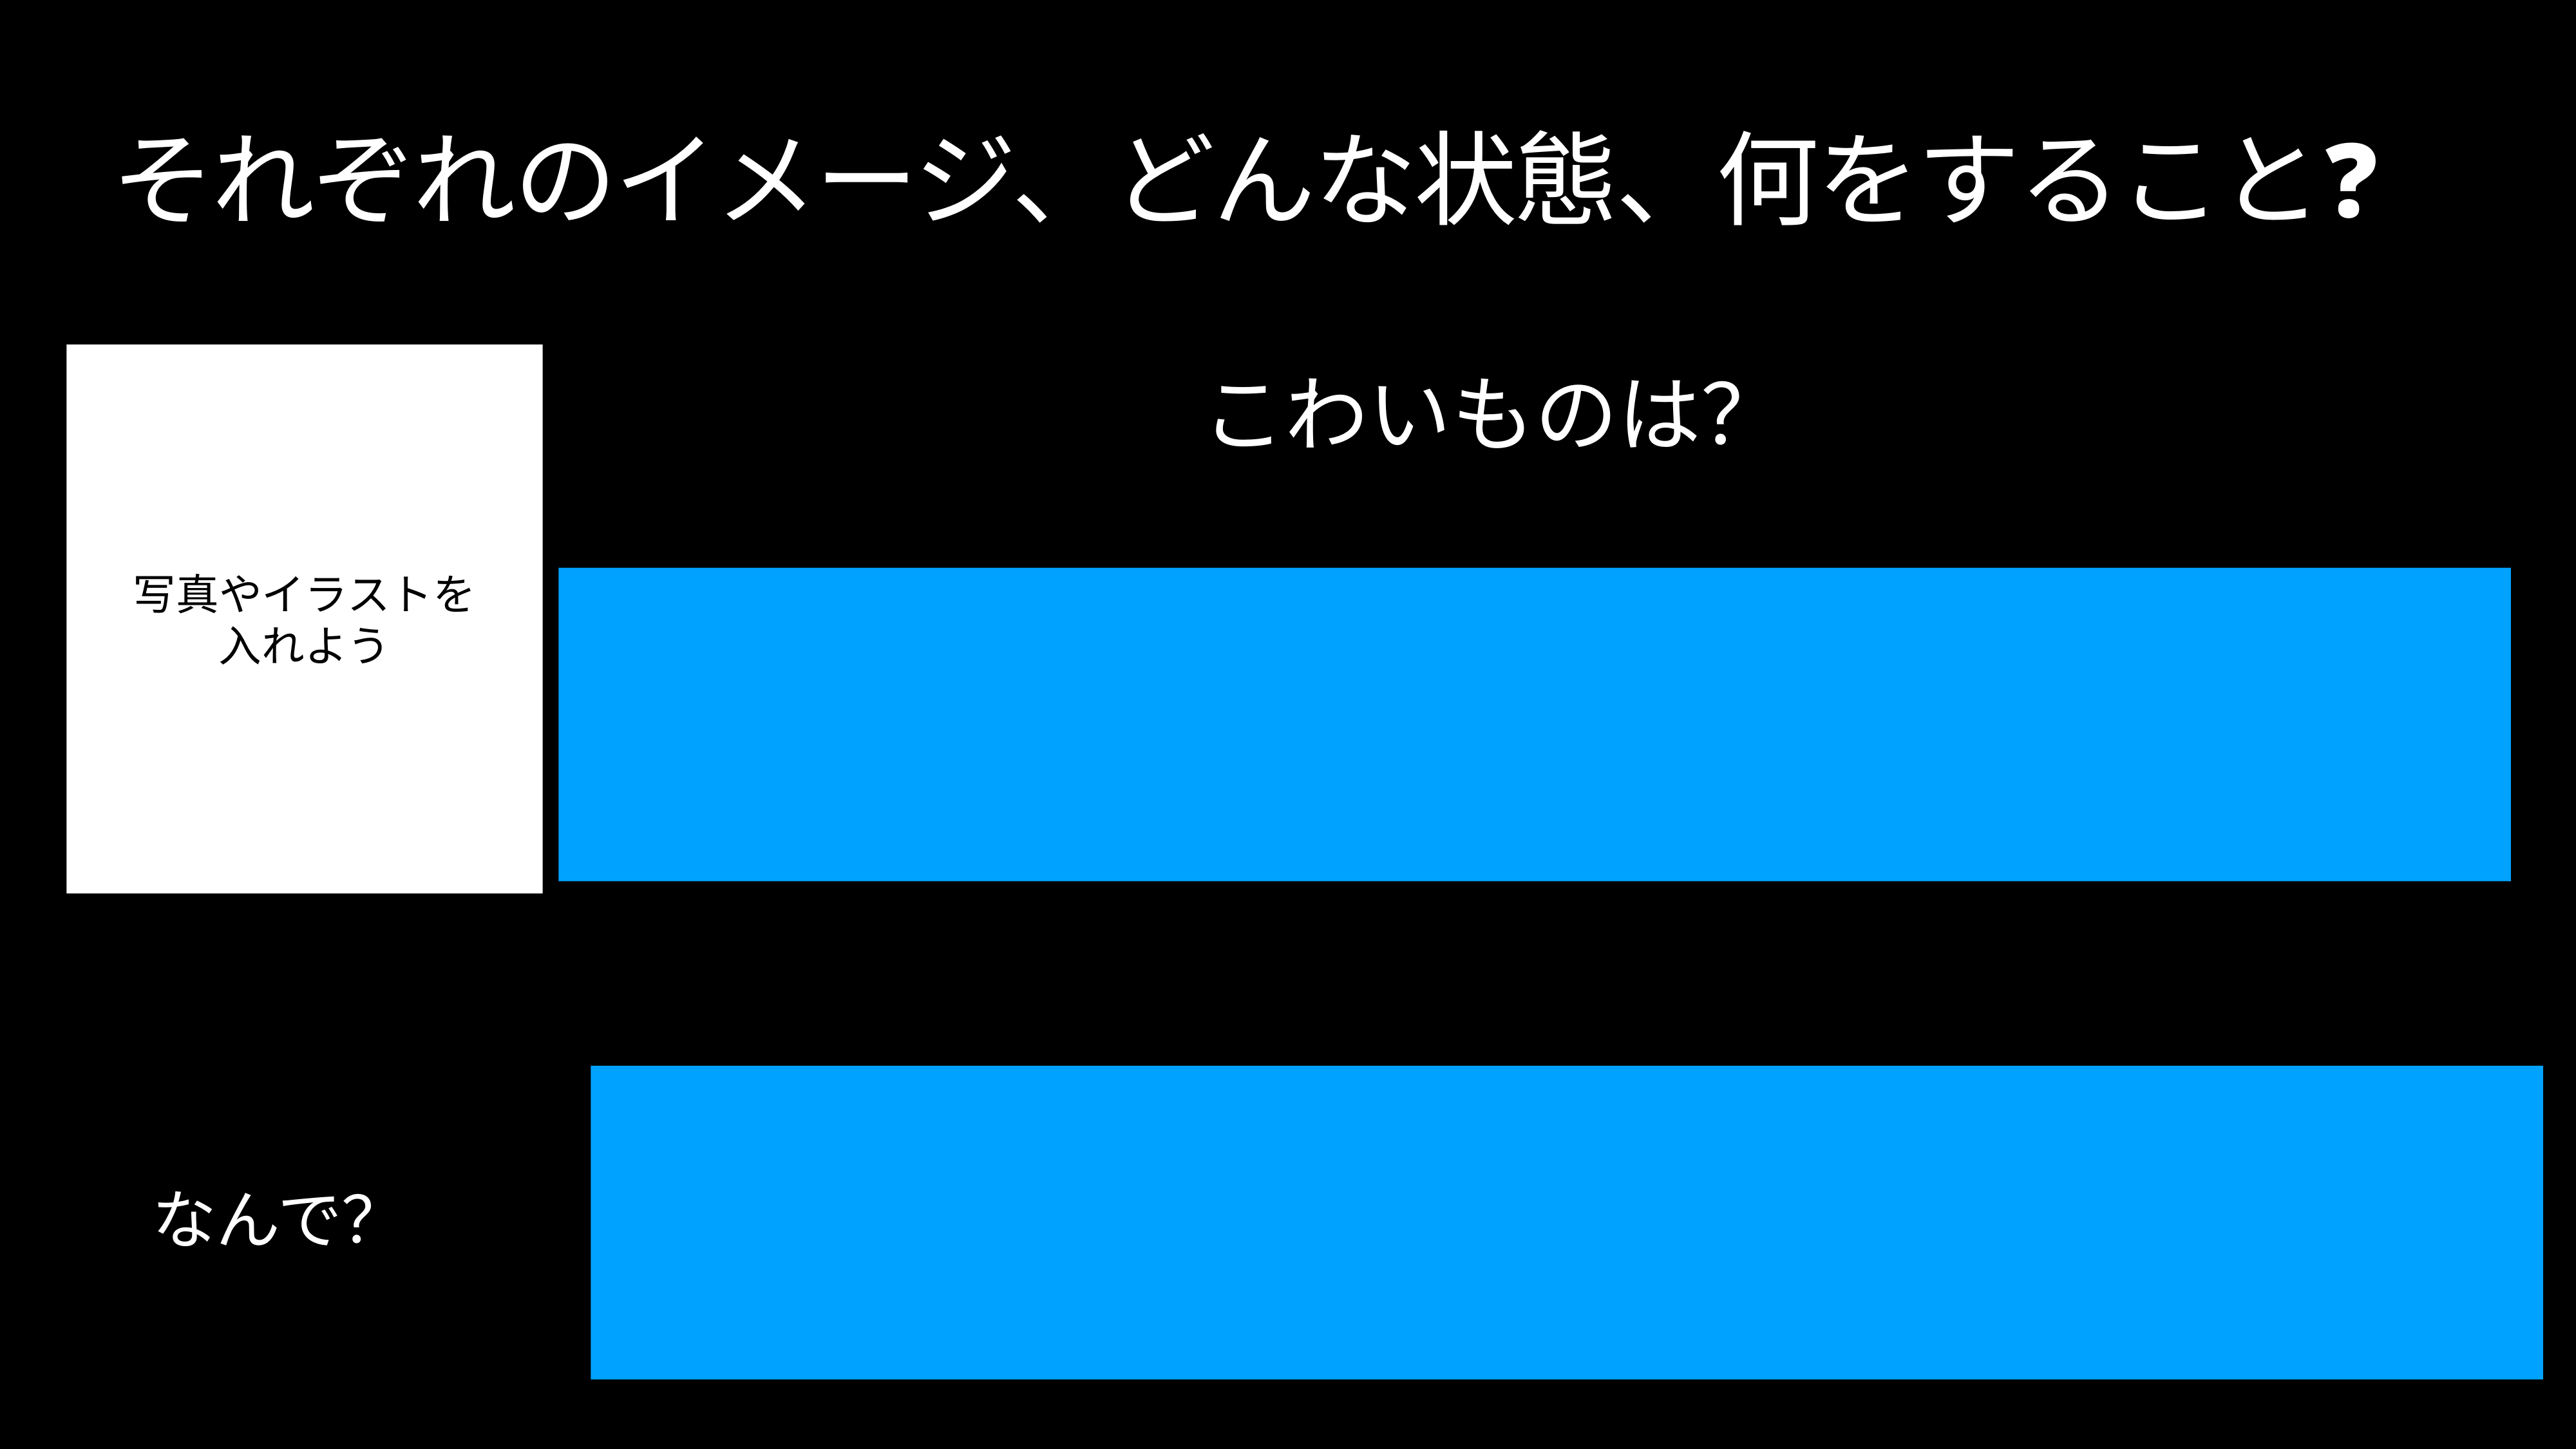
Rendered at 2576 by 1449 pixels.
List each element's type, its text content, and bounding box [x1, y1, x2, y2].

text_box なんで？ [146, 1182, 412, 1263]
text_box [558, 567, 2511, 882]
title それぞれのイメージ、どんな状態、何をすること❓ [106, 35, 2428, 341]
text_box [591, 1065, 2543, 1379]
text_box こわいものは？ [1197, 367, 1790, 468]
text_box 写真やイラストを 入れよう [66, 344, 543, 894]
